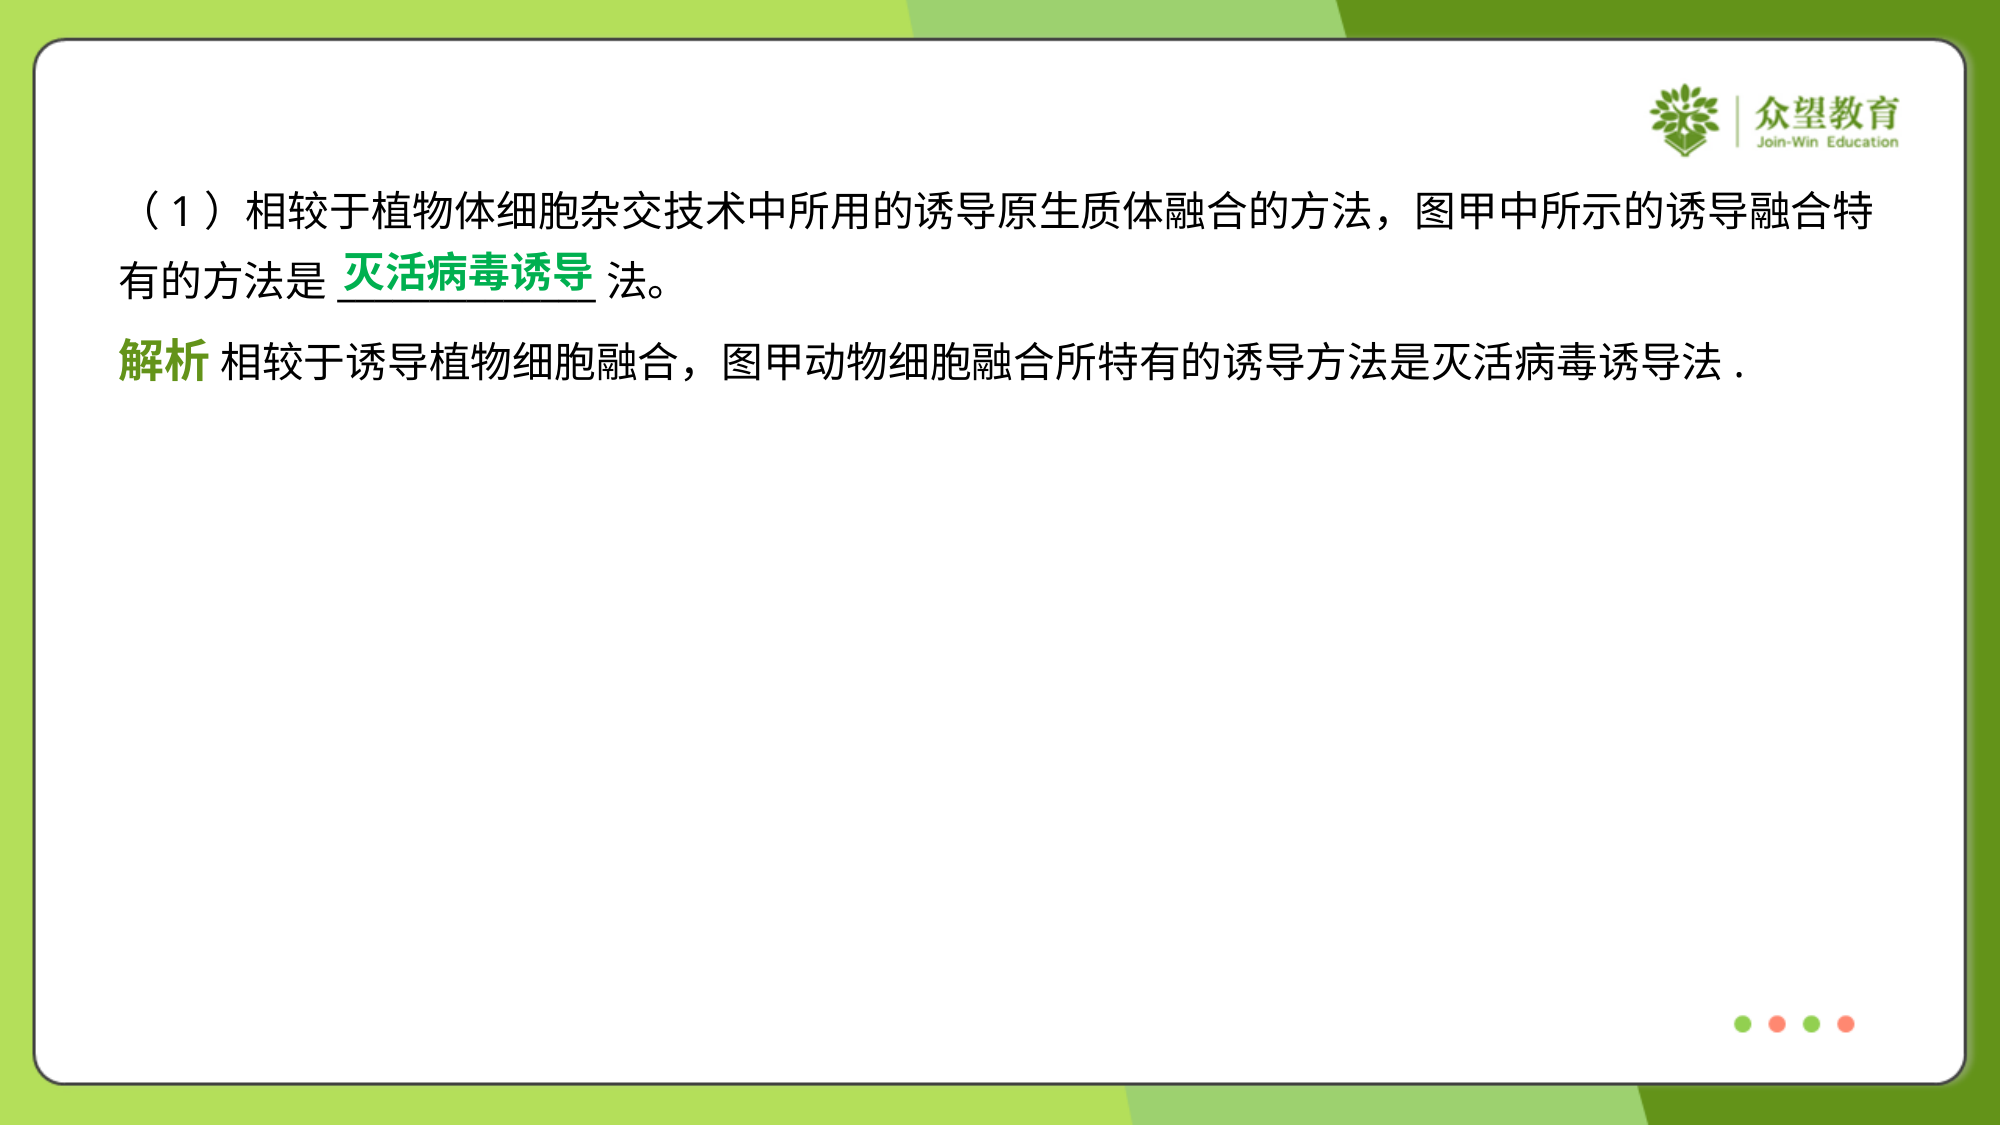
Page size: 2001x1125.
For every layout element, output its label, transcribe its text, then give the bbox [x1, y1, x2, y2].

text_box （1）相较于植物体细胞杂交技术中所用的诱导原生质体融合的方法，图甲中所示的诱导融合特 有的方法是______________法。 [118, 159, 1883, 298]
text_box 灭活病毒诱导 [328, 224, 609, 289]
text_box 解析 相较于诱导植物细胞融合，图甲动物细胞融合所特有的诱导方法是灭活病毒诱导法. [118, 305, 1883, 377]
picture [0, 0, 2000, 1125]
